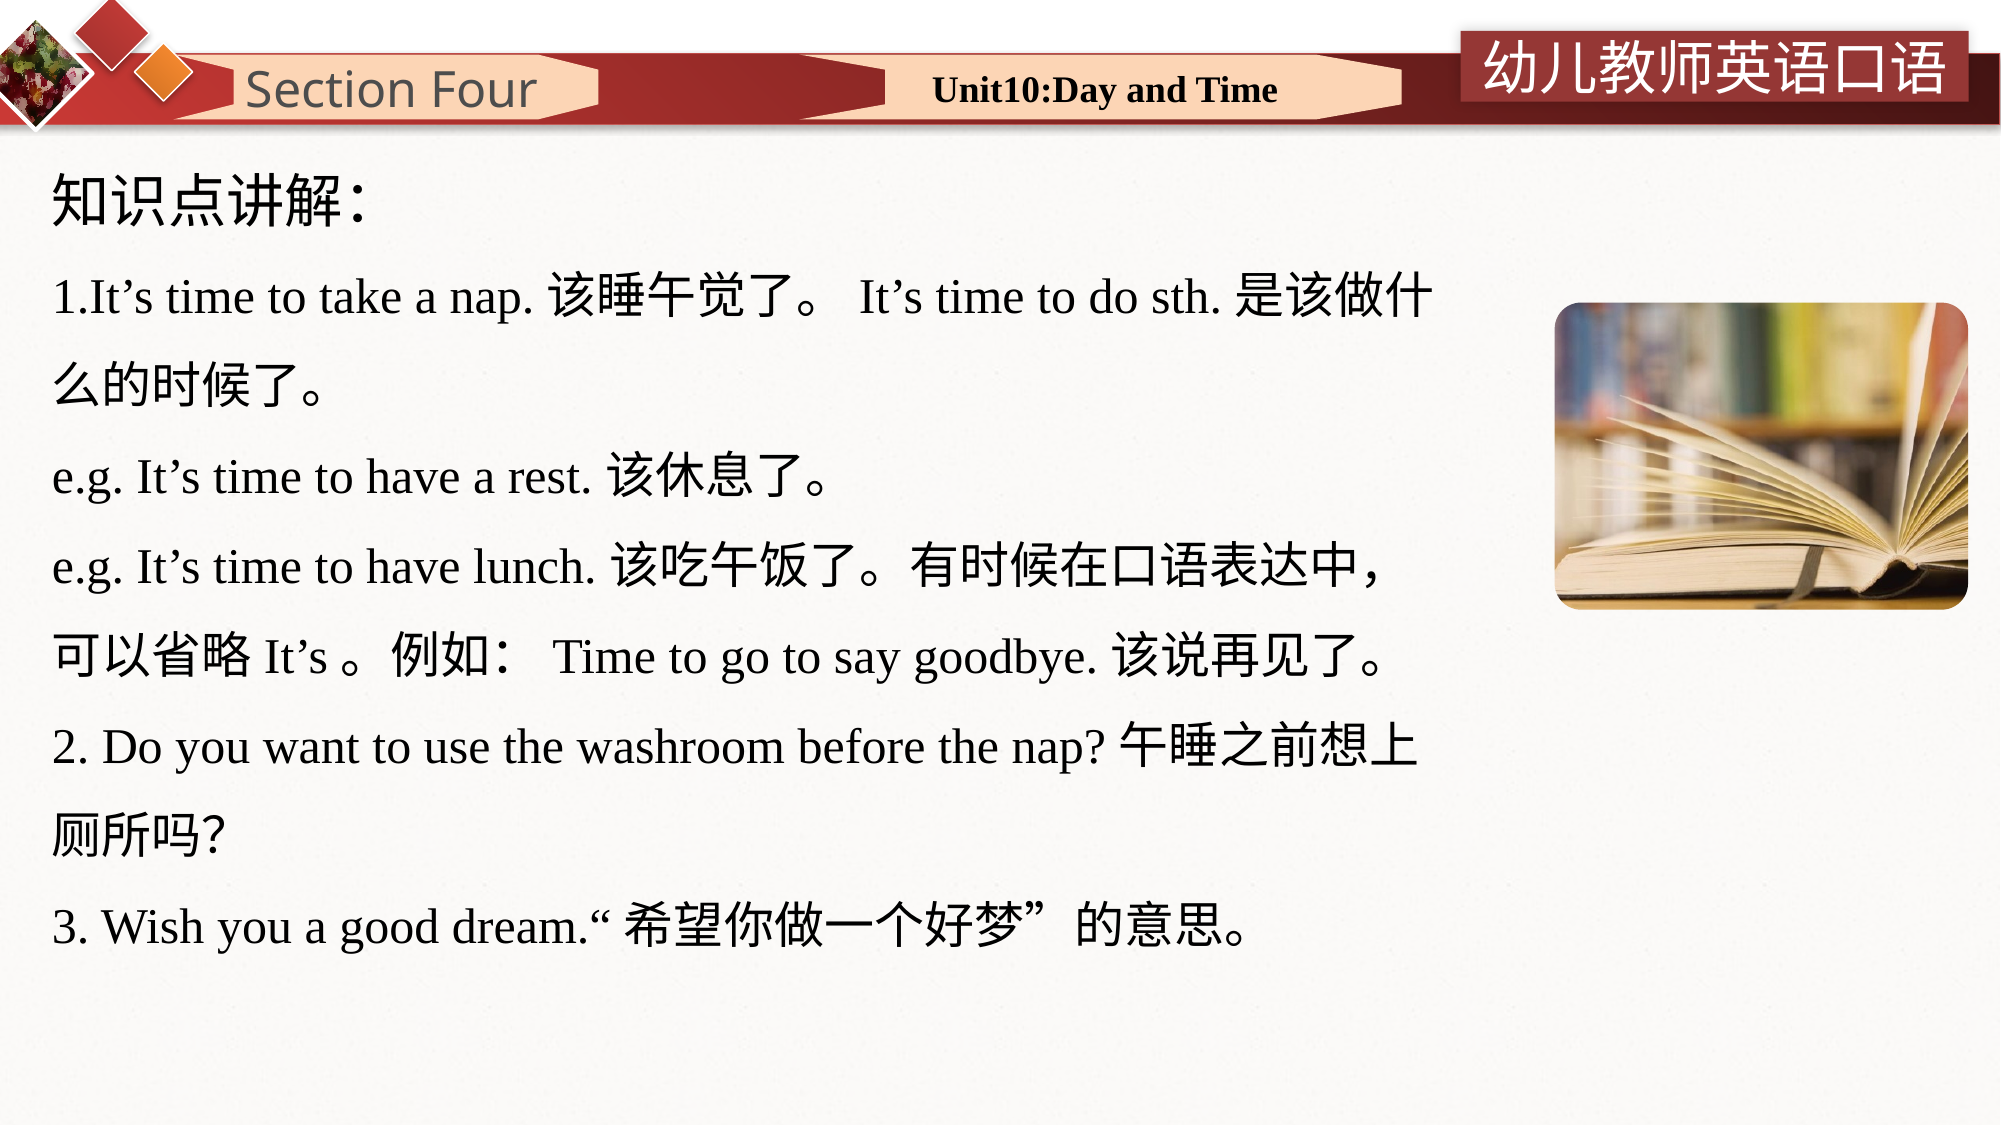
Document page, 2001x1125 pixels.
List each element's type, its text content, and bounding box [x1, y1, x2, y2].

picture [1554, 302, 1969, 610]
text_box 知识点讲解： 1.It’s time to take a nap.该睡午觉了。It’s time to do sth.是该做什么的时候了。 e.g. It’s time to have a rest.该休息了。 e.g. It’s time to have lunch.该吃午饭了。有时候在口语表达中，可以省略It’s。例如：Time to go to say goodbye.该说再见了。 2. Do you want to use the washroom before the nap?午睡之前想上厕所吗？ 3. Wish you a good dream.“希望你做一个好梦”的意思。 [36, 156, 1467, 962]
text_box Section Four [171, 52, 601, 122]
picture [0, 21, 88, 126]
text_box Unit10:Day and Time [797, 52, 1404, 122]
